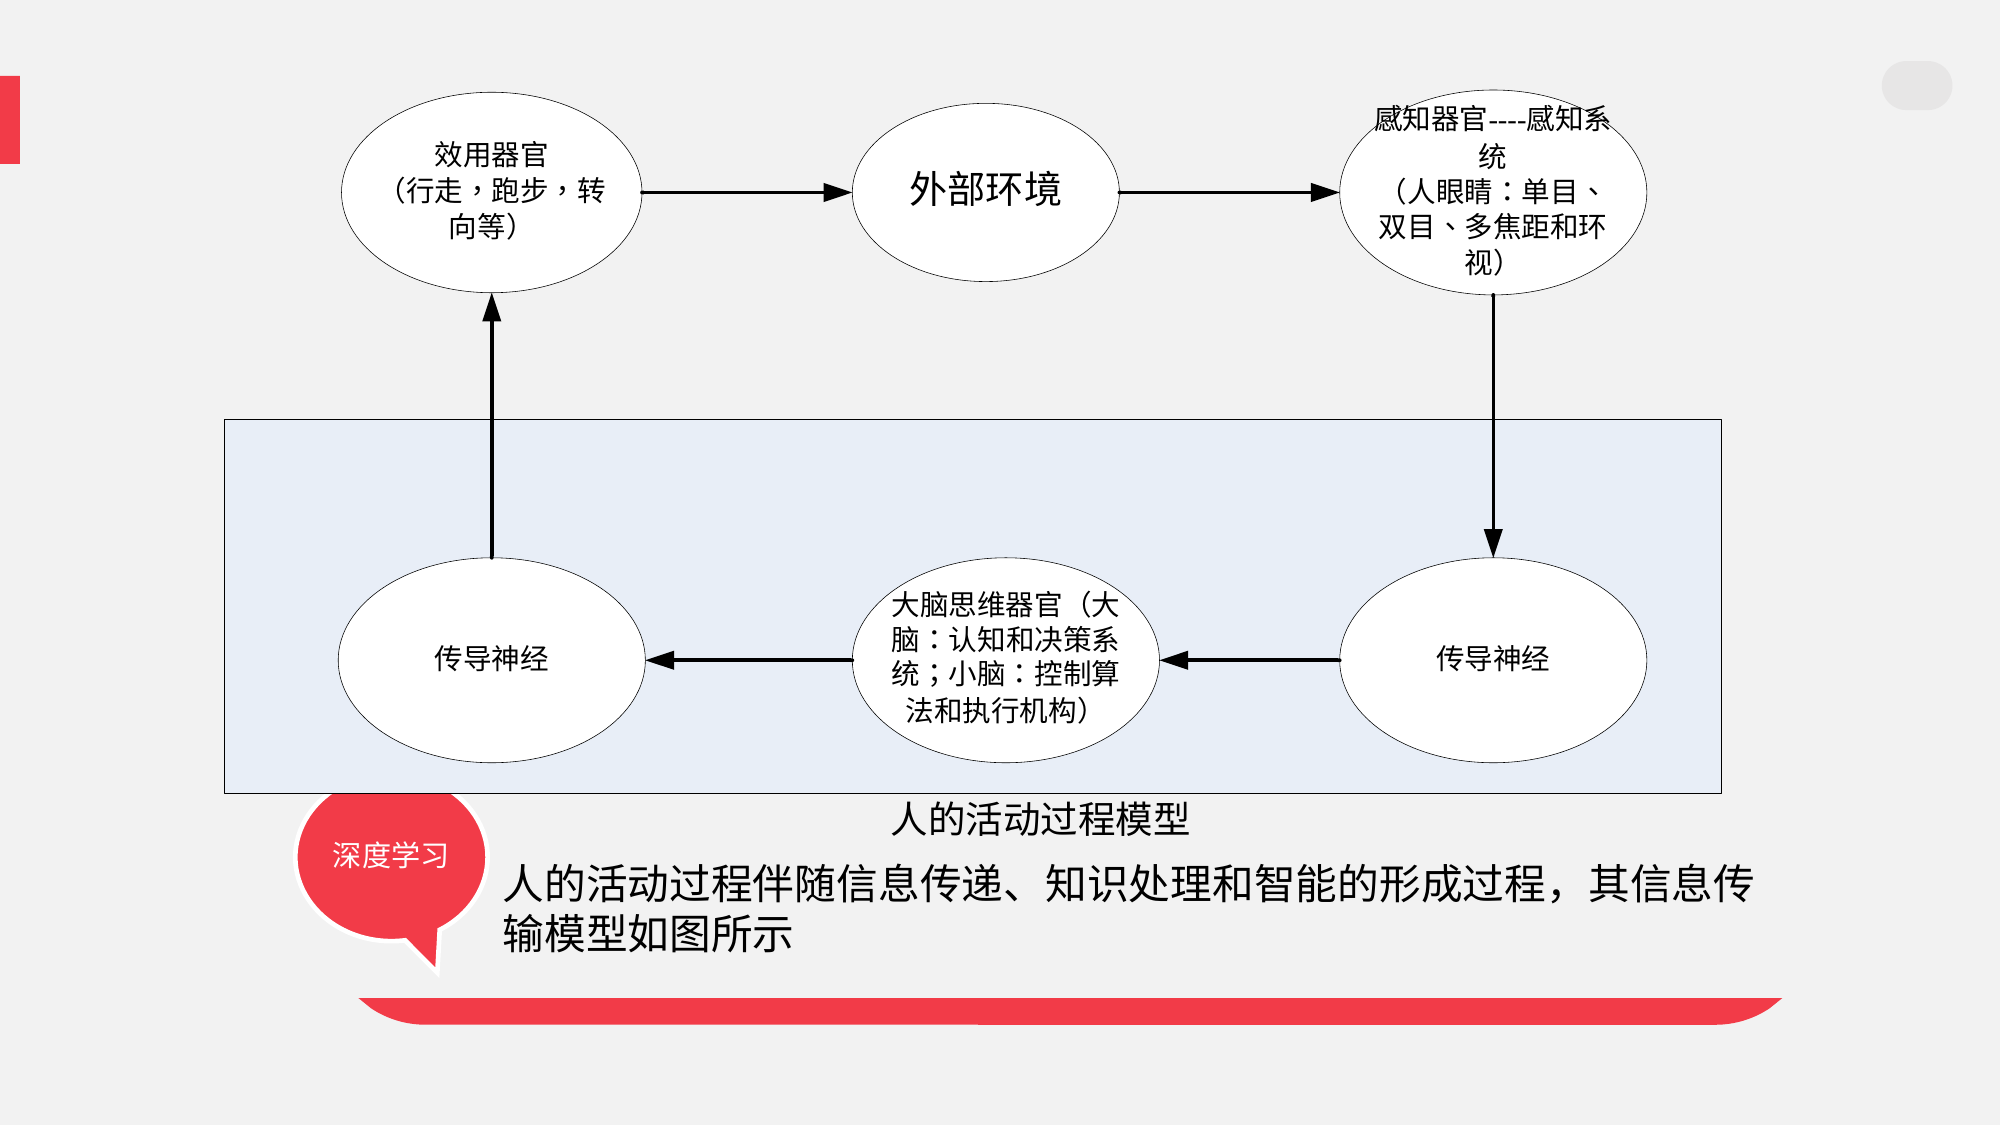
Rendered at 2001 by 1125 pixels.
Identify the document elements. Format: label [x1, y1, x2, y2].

text_box [295, 773, 1814, 1028]
text_box [201, 86, 1744, 818]
